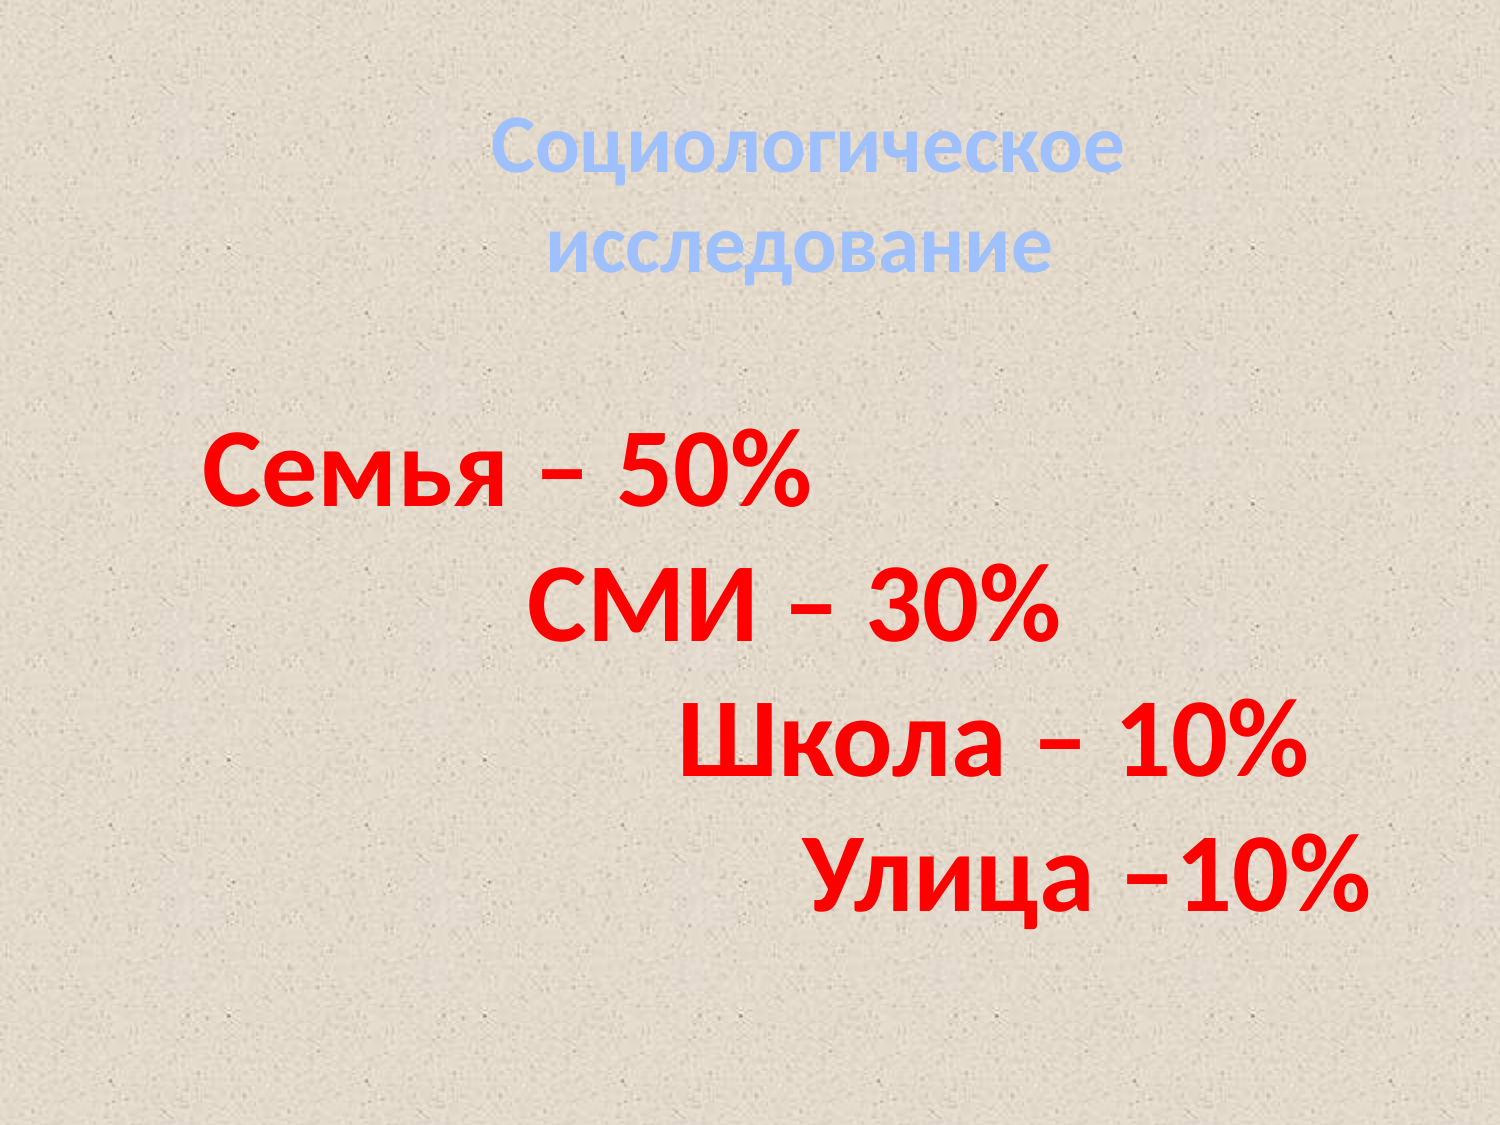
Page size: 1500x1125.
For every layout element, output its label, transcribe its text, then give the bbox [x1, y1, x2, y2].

picture [0, 0, 1500, 1125]
text_box Социологическое исследование [234, 81, 1383, 297]
text_box Семья – 50% СМИ – 30% Школа – 10% Улица –10% [187, 386, 1418, 1077]
